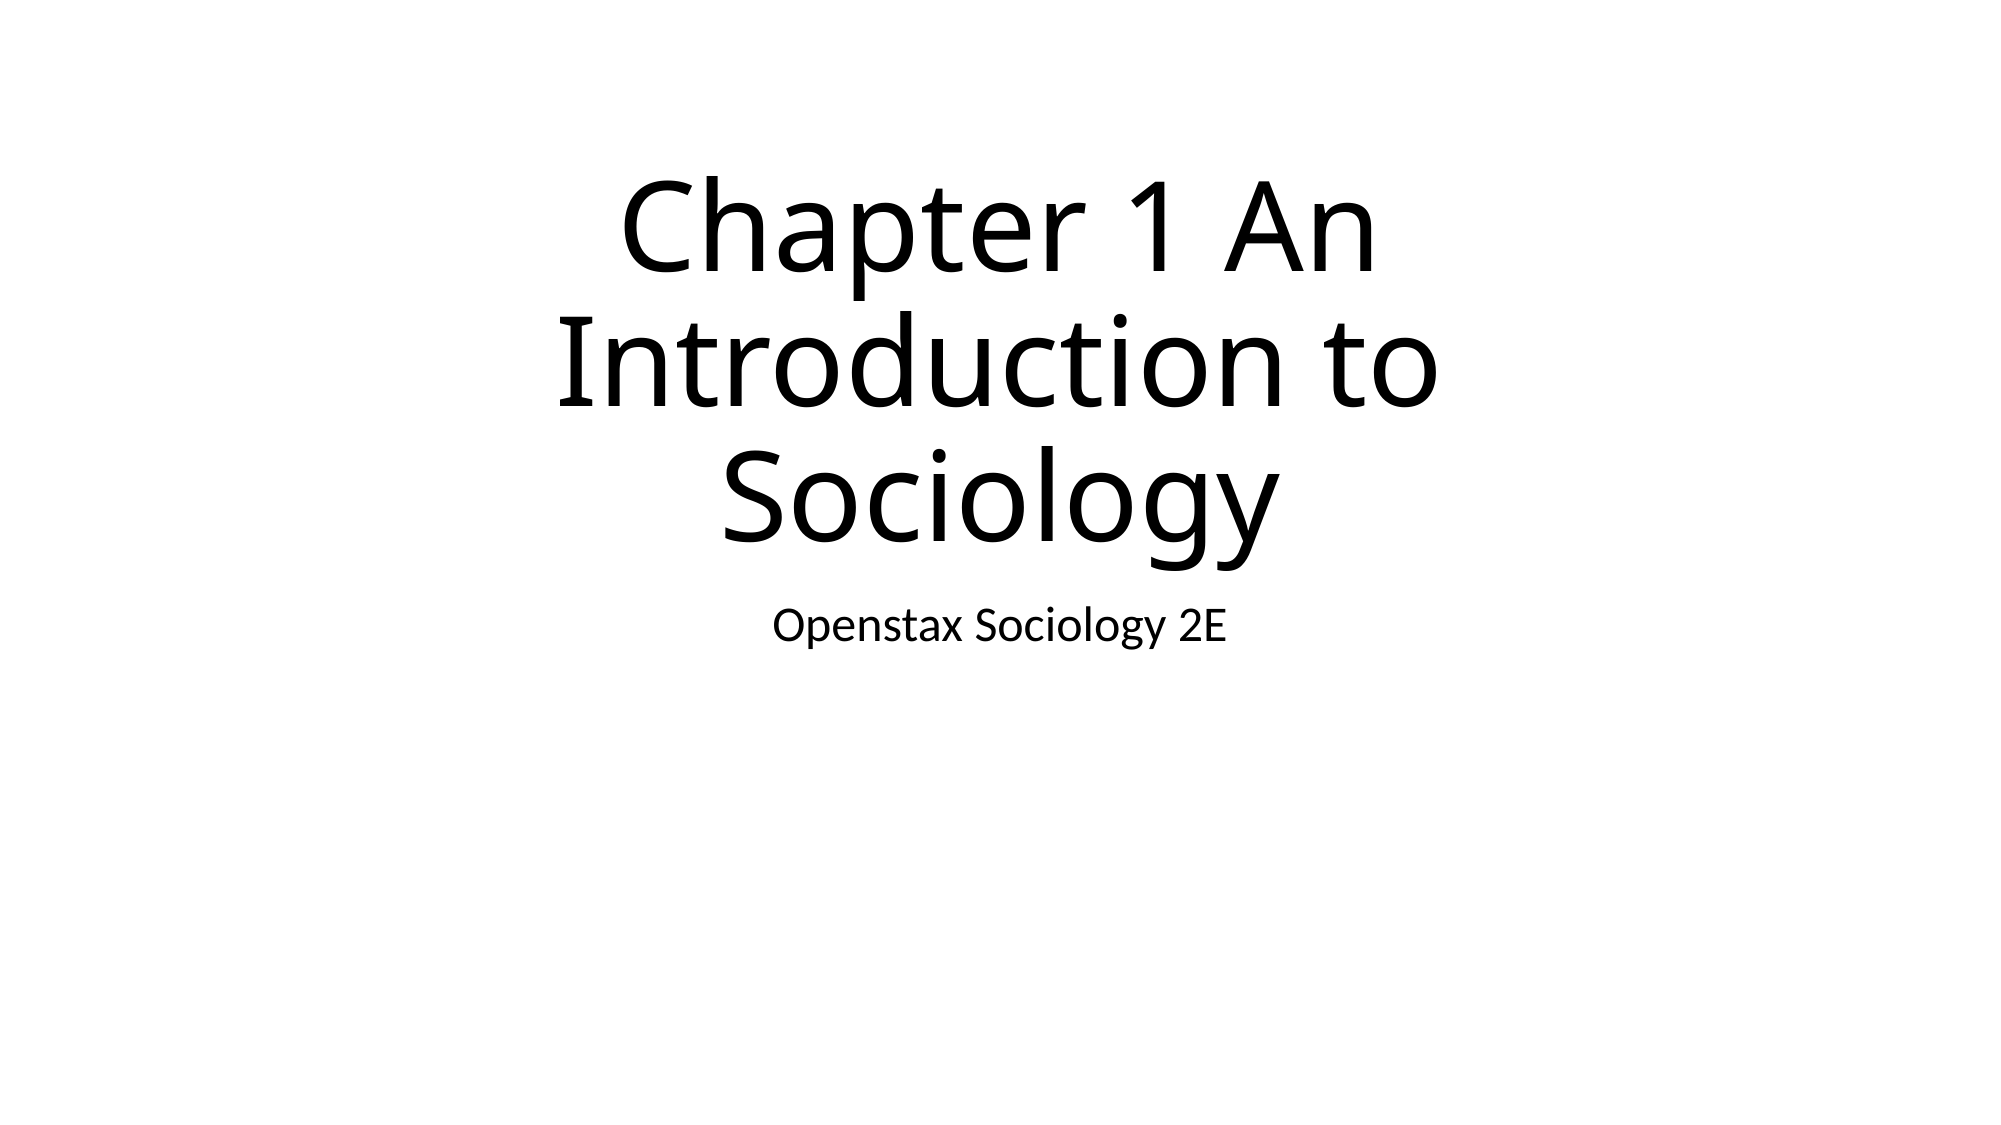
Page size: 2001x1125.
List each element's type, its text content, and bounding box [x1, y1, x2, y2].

title Chapter 1 An Introduction to Sociology [249, 184, 1750, 576]
subtitle Openstax Sociology 2E [249, 590, 1750, 863]
